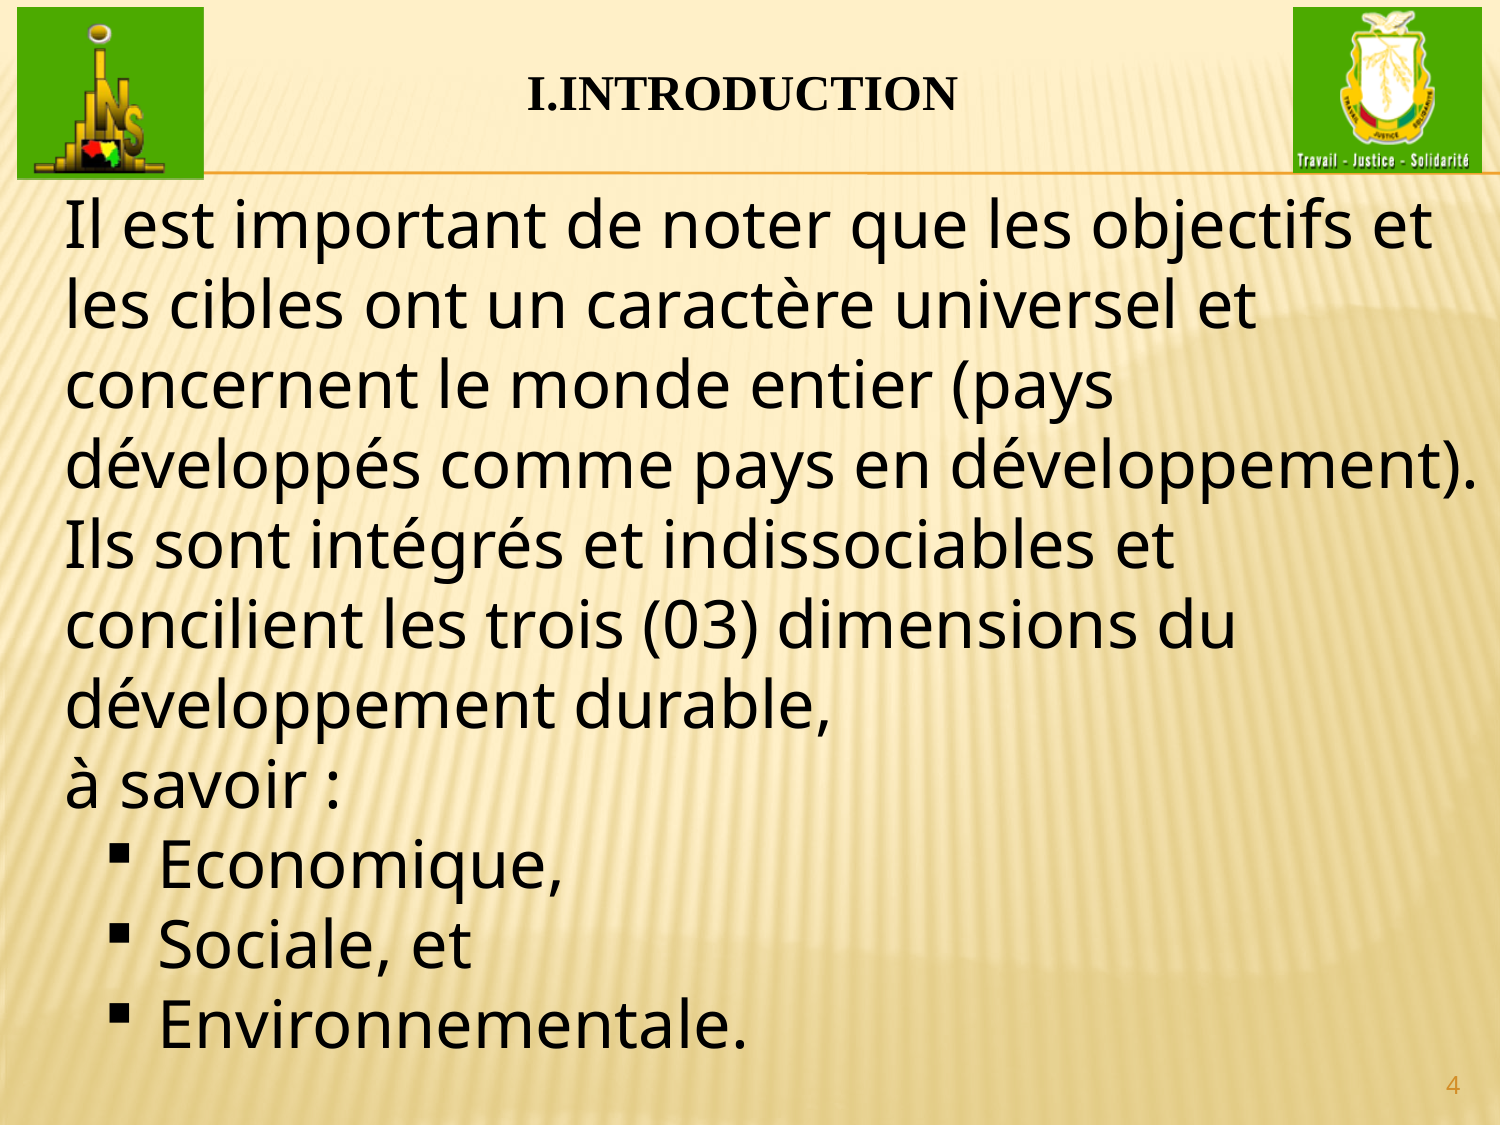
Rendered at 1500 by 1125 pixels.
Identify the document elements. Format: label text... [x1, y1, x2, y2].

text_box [17, 6, 1483, 181]
text_box Il est important de noter que les objectifs et les cibles ont un caractère universel et concernent le monde entier (pays développés comme pays en développement). Ils sont intégrés et indissociables et concilient les trois (03) dimensions du développement durable, à savoir : Economique, Sociale, et Environnementale. [50, 174, 1500, 1125]
